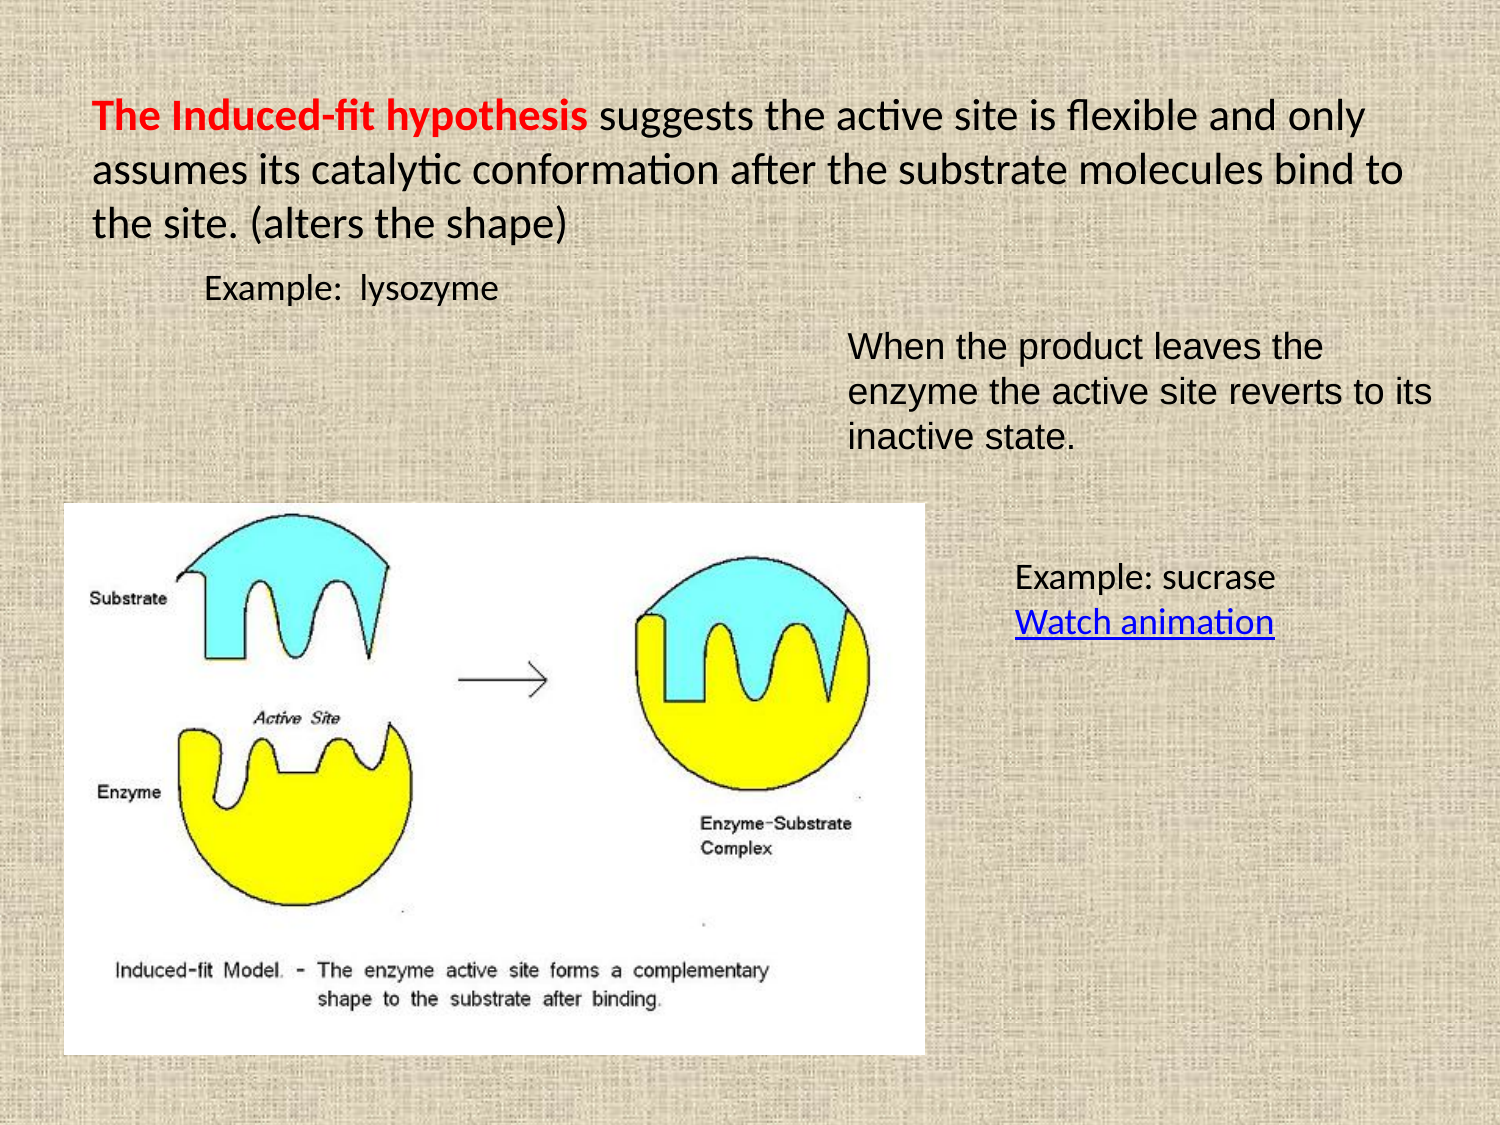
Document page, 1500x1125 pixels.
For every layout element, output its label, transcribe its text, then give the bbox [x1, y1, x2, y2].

text_box When the product leaves the enzyme the active site reverts to its inactive state. [832, 314, 1459, 465]
text_box Example: lysozyme [189, 255, 515, 316]
text_box Example: sucrase Watch animation [1000, 544, 1292, 650]
title The Induced-fit hypothesis suggests the active site is flexible and only assumes its catalytic conformation after the substrate molecules bind to the site. (alters the shape) [76, 78, 1427, 256]
picture [0, 0, 1500, 1125]
